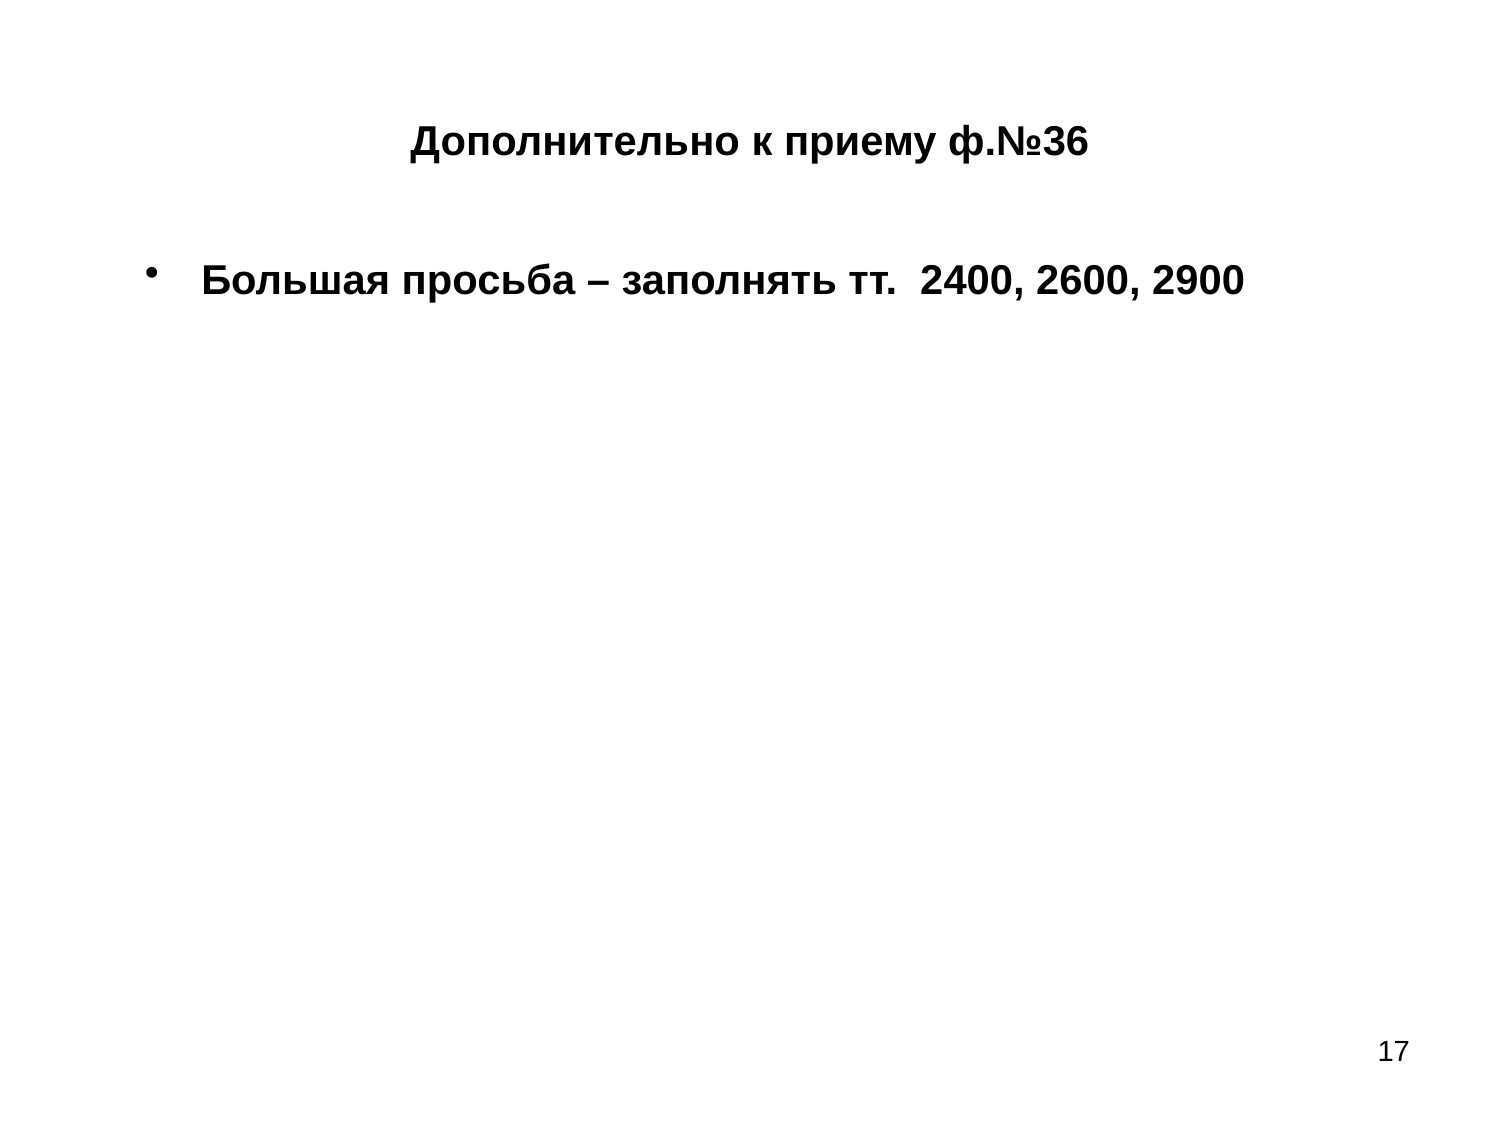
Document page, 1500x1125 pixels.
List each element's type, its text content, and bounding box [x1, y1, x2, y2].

title Дополнительно к приему ф.№36 [74, 44, 1426, 233]
list Большая просьба – заполнять тт. 2400, 2600, 2900 [129, 244, 1426, 1006]
slide_number 17 [1074, 1024, 1425, 1103]
